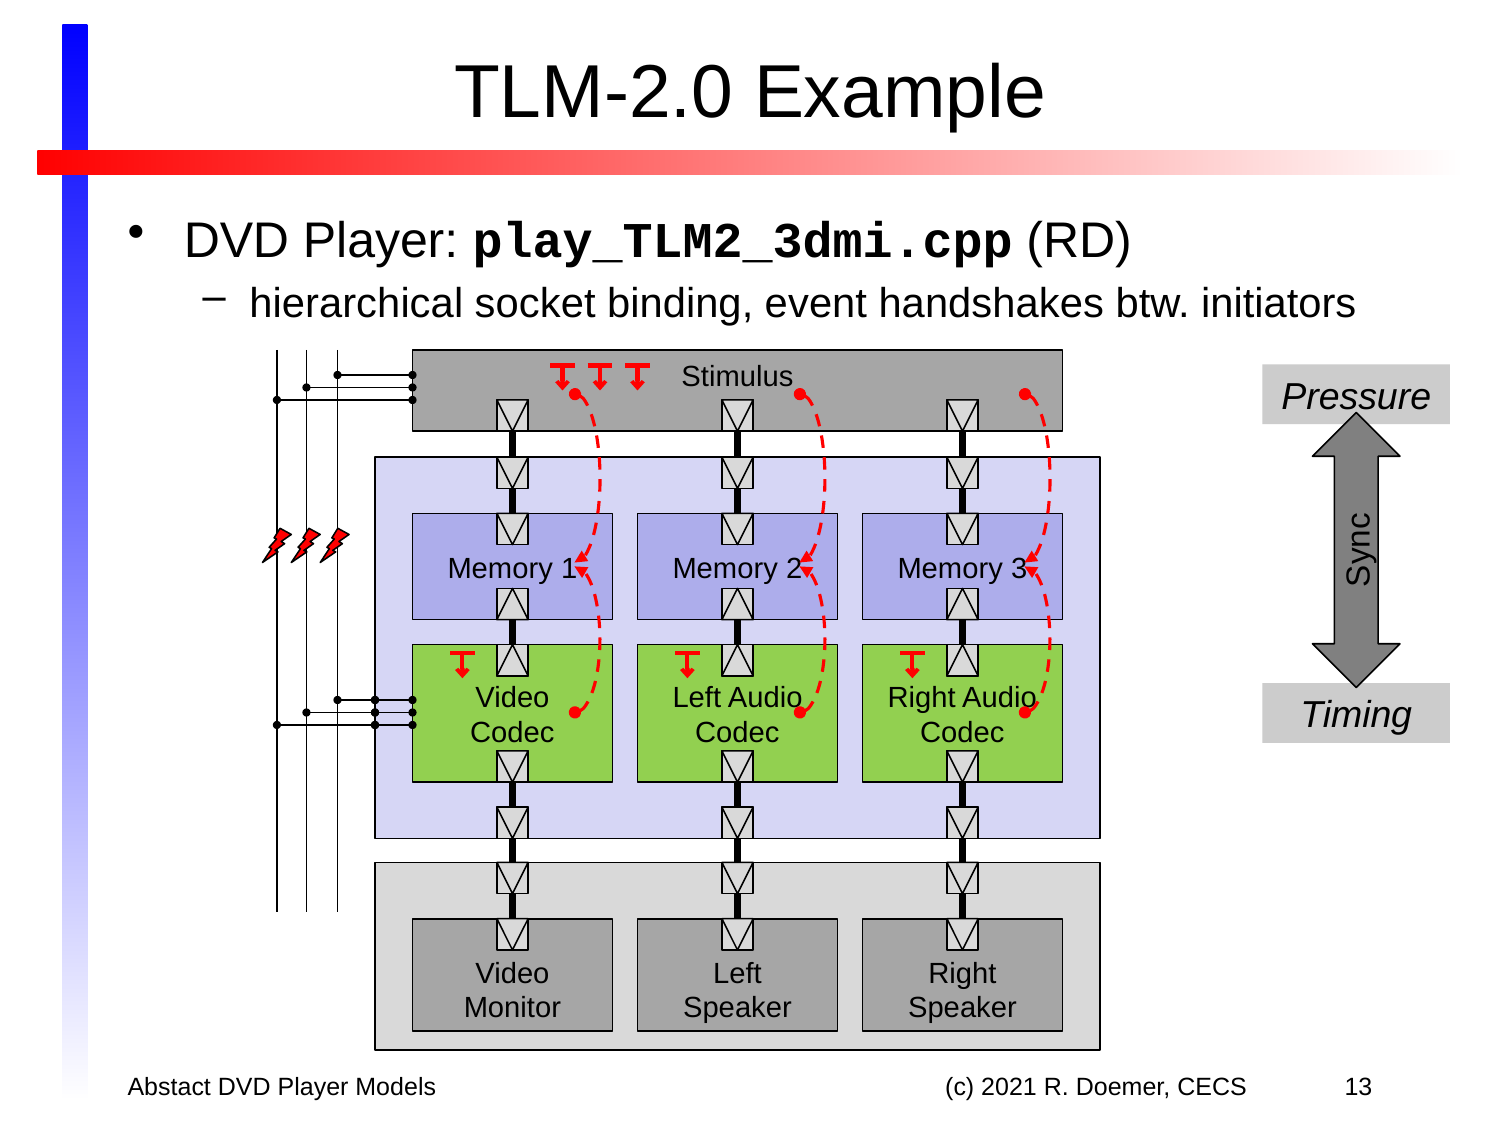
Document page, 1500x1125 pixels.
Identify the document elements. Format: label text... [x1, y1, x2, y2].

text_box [721, 513, 754, 545]
text_box [320, 540, 333, 563]
text_box Left Speaker [637, 918, 838, 1032]
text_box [899, 653, 926, 679]
slide_number Abstact DVD Player Models [112, 1062, 774, 1100]
text_box [793, 388, 826, 563]
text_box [624, 365, 651, 391]
text_box [571, 389, 601, 563]
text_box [496, 750, 529, 783]
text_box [721, 918, 754, 951]
text_box Left Audio Codec [637, 644, 838, 783]
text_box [496, 918, 529, 951]
text_box Timing [1262, 683, 1450, 743]
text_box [946, 399, 979, 432]
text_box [721, 806, 754, 839]
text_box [496, 456, 529, 489]
text_box Right Audio Codec [862, 644, 1063, 783]
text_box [549, 365, 576, 391]
text_box [341, 530, 350, 541]
title TLM-2.0 Example [112, 24, 1388, 150]
text_box Memory 2 [637, 513, 838, 620]
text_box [496, 399, 529, 432]
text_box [946, 806, 979, 839]
footer (c) 2021 R. Doemer, CECS [774, 1062, 1263, 1100]
text_box Stimulus [412, 349, 1063, 432]
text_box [449, 653, 476, 679]
slide_number 13 [1287, 1062, 1388, 1100]
text_box Pressure [1262, 364, 1450, 425]
text_box Right Speaker [862, 918, 1063, 1032]
text_box Memory 1 [412, 513, 613, 620]
text_box [1018, 388, 1051, 563]
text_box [721, 588, 754, 620]
text_box [568, 566, 601, 719]
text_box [946, 588, 979, 620]
text_box [282, 529, 292, 541]
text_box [946, 644, 979, 677]
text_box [946, 862, 979, 894]
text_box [496, 862, 529, 894]
list DVD Player: play_TLM2_3dmi.cpp (RD) hierarchical socket binding, event handshakes btw. initiators [112, 200, 1388, 1025]
text_box [1018, 566, 1051, 719]
text_box Memory 3 [862, 513, 1063, 620]
text_box [310, 528, 321, 547]
text_box Sync [1312, 412, 1400, 688]
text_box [946, 750, 979, 783]
text_box Video Codec [412, 644, 613, 783]
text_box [674, 653, 701, 679]
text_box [946, 513, 979, 545]
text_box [721, 399, 754, 432]
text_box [496, 806, 529, 839]
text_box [496, 513, 529, 545]
text_box [375, 1025, 1100, 1050]
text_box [946, 918, 979, 951]
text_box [496, 644, 529, 677]
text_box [946, 456, 979, 489]
text_box [793, 566, 826, 719]
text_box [496, 588, 529, 620]
text_box [262, 544, 272, 563]
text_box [721, 862, 754, 894]
text_box [291, 542, 302, 563]
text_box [587, 365, 613, 391]
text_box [721, 644, 754, 677]
text_box Video Monitor [412, 918, 613, 1032]
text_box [721, 750, 754, 783]
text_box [721, 456, 754, 489]
